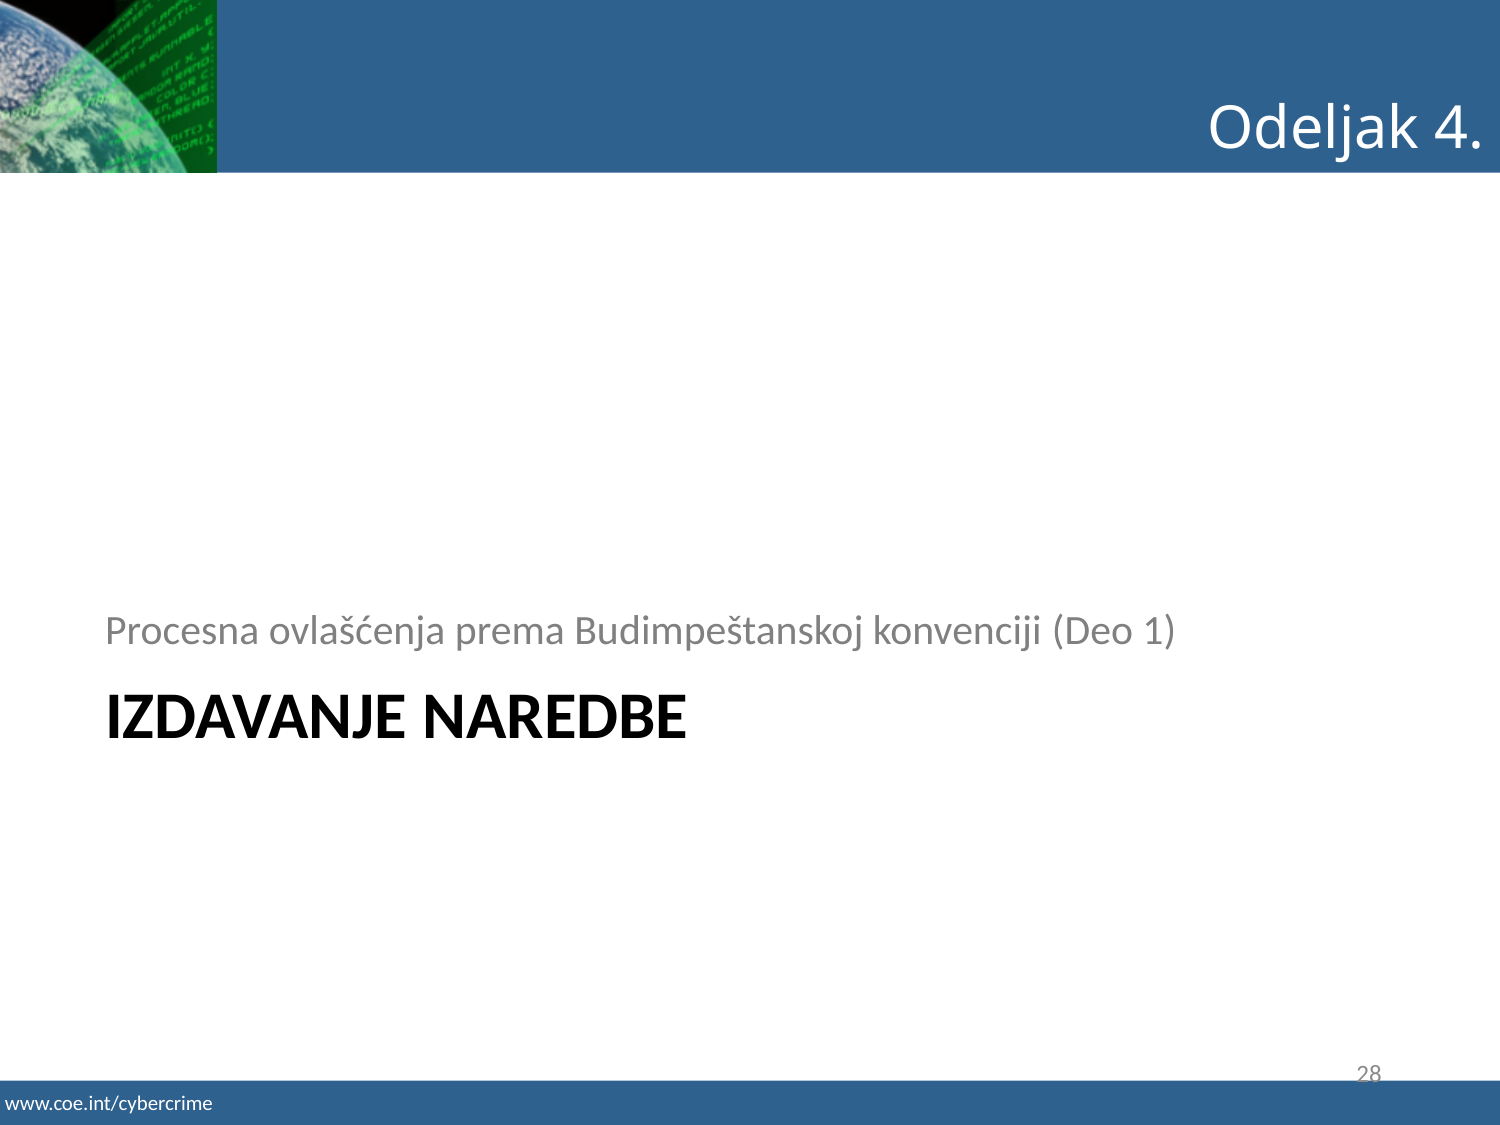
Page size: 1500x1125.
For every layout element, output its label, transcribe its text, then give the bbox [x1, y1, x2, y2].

slide_number 28 [1059, 1042, 1397, 1103]
title IZDAVANJE NAREDBE [90, 674, 1385, 920]
list Odeljak 4. [461, 0, 1500, 170]
picture [0, 0, 217, 173]
list Procesna ovlašćenja prema Budimpeštanskoj konvenciji (Deo 1) [90, 601, 1385, 674]
